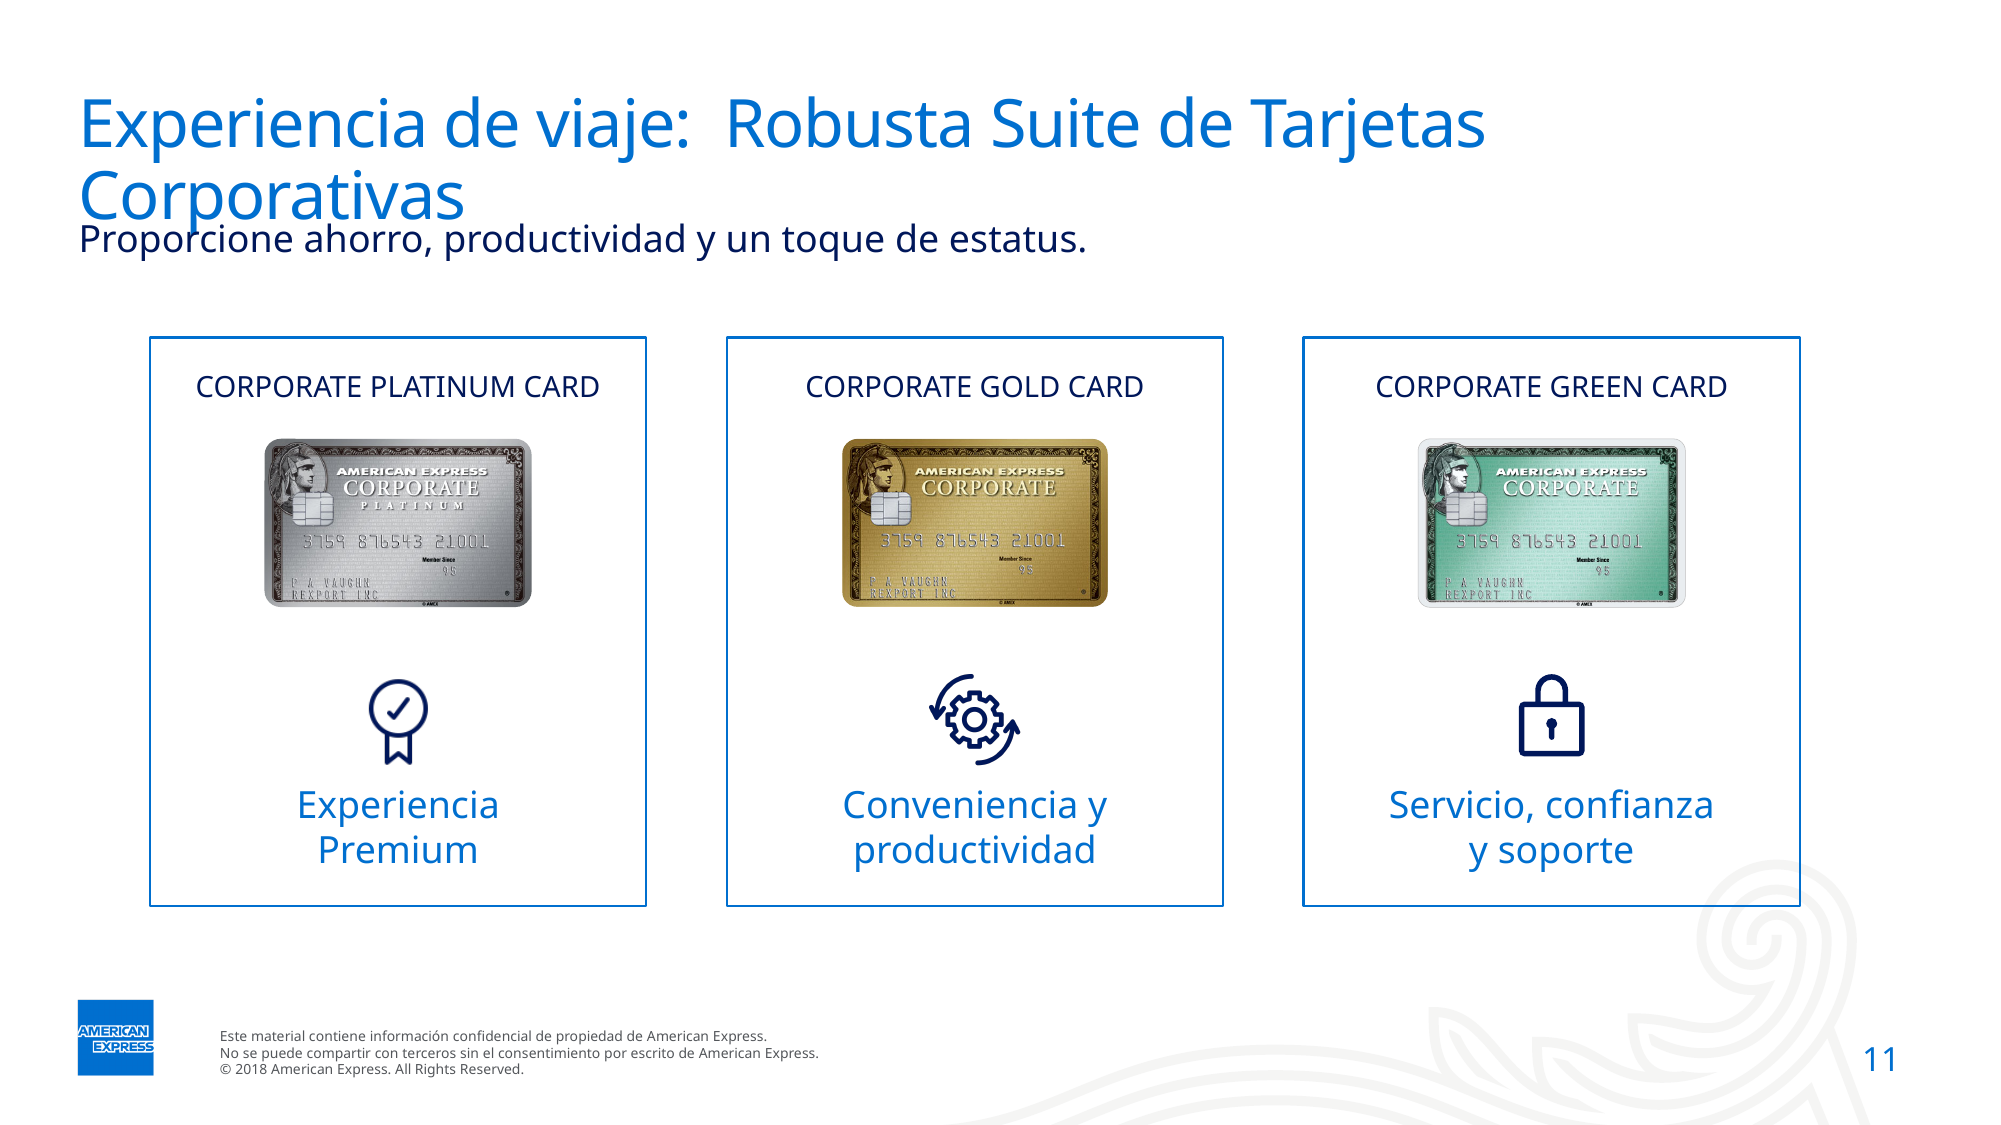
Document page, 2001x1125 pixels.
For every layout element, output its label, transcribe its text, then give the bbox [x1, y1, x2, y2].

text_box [149, 337, 647, 907]
slide_number 11 [1800, 1033, 1900, 1084]
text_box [726, 337, 1224, 907]
title Experiencia de viaje: Robusta Suite de Tarjetas Corporativas [78, 90, 1879, 189]
picture [65, 987, 166, 1088]
text_box Proporcione ahorro, productividad y un toque de estatus. [78, 212, 1575, 273]
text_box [1303, 337, 1800, 907]
